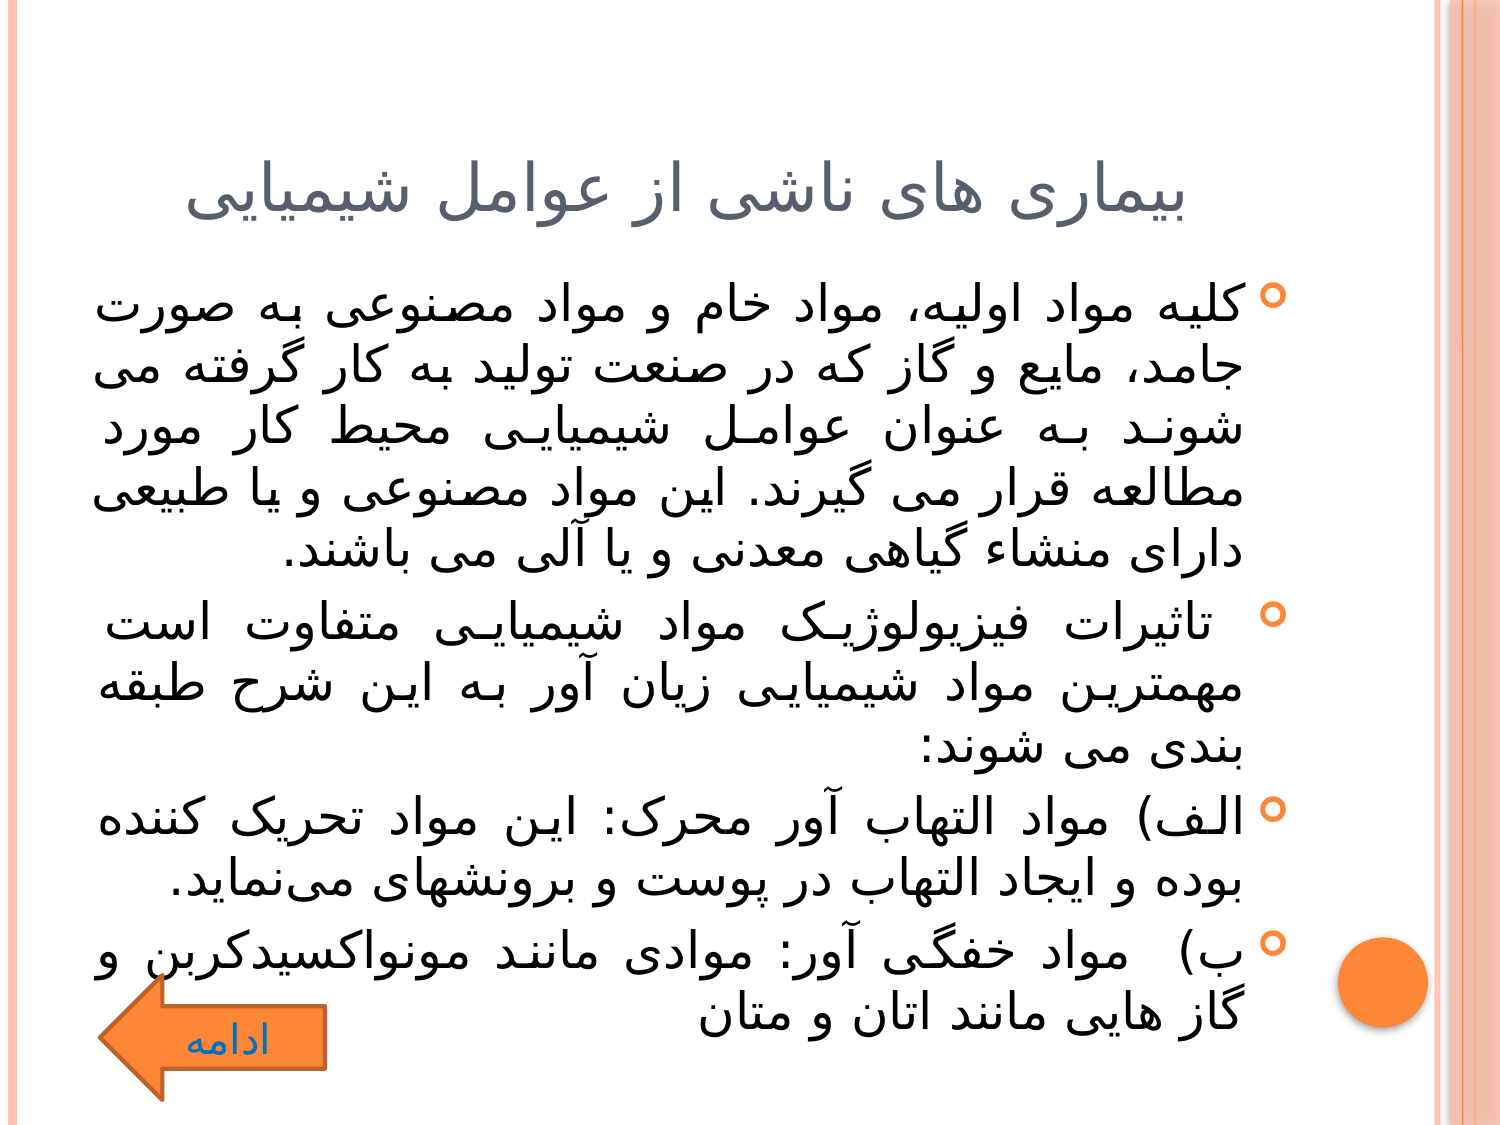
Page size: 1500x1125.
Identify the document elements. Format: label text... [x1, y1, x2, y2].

list کلیه مواد اولیه، مواد خام و مواد مصنوعی به صورت جامد، مایع و گاز که در صنعت تولید به کار گرفته می شوند به عنوان عوامل شیمیایی محیط کار مورد مطالعه قرار می گیرند. این مواد مصنوعی و یا طبیعی دارای منشاء گیاهی معدنی و یا آلی می باشند. تاثیرات فیزیولوژیک مواد شیمیایی متفاوت است مهمترین مواد شیمیایی زیان آور به این شرح طبقه بندی می شوند: الف) مواد التهاب آور محرک: این مواد تحریک کننده بوده و ایجاد التهاب در پوست و برونشهای می‌نماید. ب) مواد خفگی آور: موادی مانند مونواکسیدکربن و گاز هایی مانند اتان و متان [75, 262, 1300, 1062]
title بیماری های ناشی از عوامل شیمیایی [75, 45, 1300, 233]
text_box ادامه [97, 973, 328, 1102]
